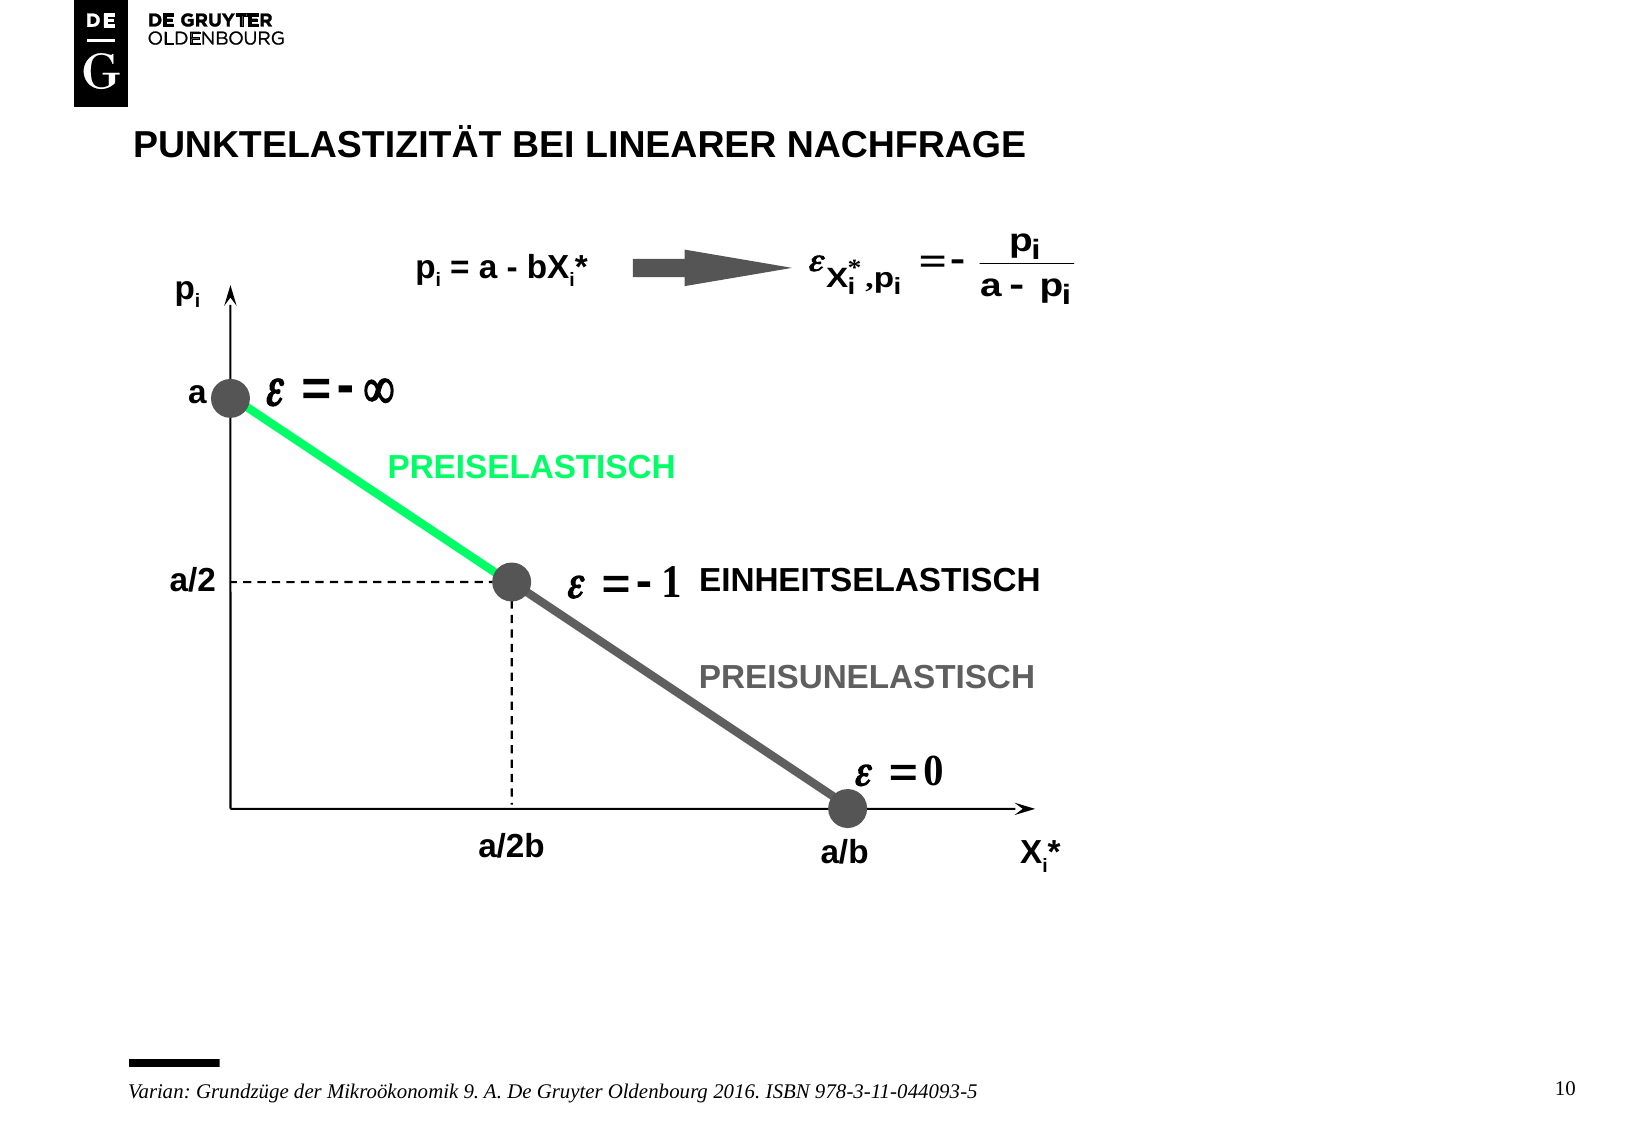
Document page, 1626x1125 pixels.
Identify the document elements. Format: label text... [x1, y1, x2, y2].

text_box PREISUNELASTISCH [683, 647, 1051, 703]
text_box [851, 751, 947, 790]
text_box [224, 285, 237, 306]
slide_number 10 [1554, 1074, 1614, 1104]
text_box [632, 249, 793, 287]
text_box [1014, 802, 1036, 816]
text_box a/b [805, 823, 884, 879]
text_box PREISELASTISCH [372, 437, 692, 493]
text_box [828, 789, 868, 823]
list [262, 370, 399, 410]
text_box pi [159, 258, 216, 319]
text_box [804, 222, 1077, 307]
text_box a [173, 362, 222, 418]
title PUNKTELASTIZITÄT BEI LINEARER NACHFRAGE [133, 119, 1560, 180]
text_box pi = a - bXi* [400, 237, 604, 299]
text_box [563, 562, 683, 602]
text_box a/2 [154, 550, 232, 606]
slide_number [128, 1077, 1539, 1108]
text_box EINHEITSELASTISCH [683, 550, 1057, 606]
text_box a/2b [463, 817, 561, 873]
text_box Xi* [1005, 823, 1076, 884]
text_box [492, 562, 532, 602]
text_box [222, 378, 250, 418]
